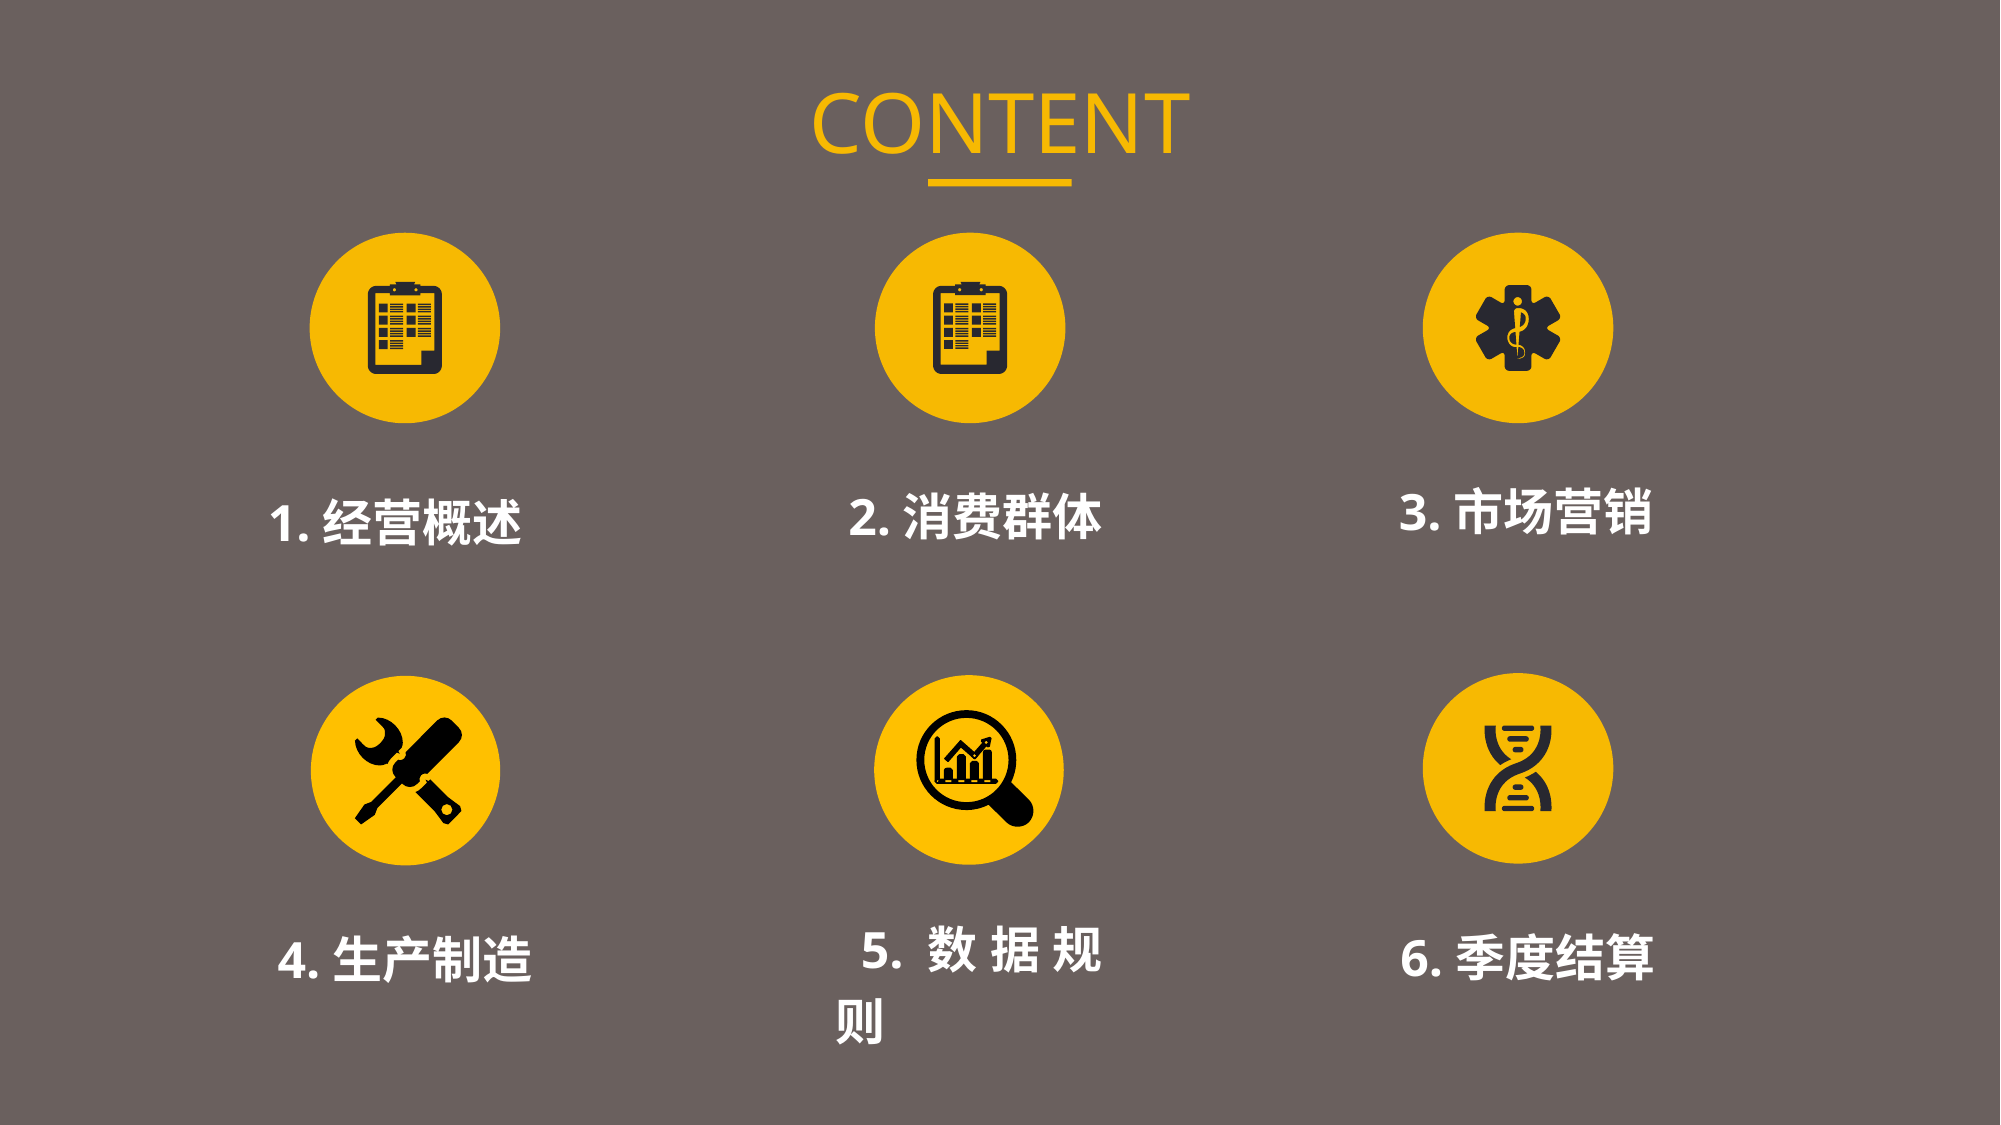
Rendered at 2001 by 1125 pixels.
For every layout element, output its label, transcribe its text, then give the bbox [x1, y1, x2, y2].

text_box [310, 675, 501, 866]
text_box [309, 232, 501, 424]
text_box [874, 232, 1066, 424]
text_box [873, 674, 1064, 865]
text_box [1422, 672, 1614, 864]
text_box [1316, 906, 1698, 1041]
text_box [1422, 232, 1614, 424]
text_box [761, 898, 1144, 1017]
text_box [190, 908, 573, 1027]
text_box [181, 483, 564, 619]
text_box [752, 465, 1134, 601]
text_box CONTENT [748, 62, 1252, 178]
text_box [1311, 460, 1694, 596]
text_box [926, 177, 1074, 189]
